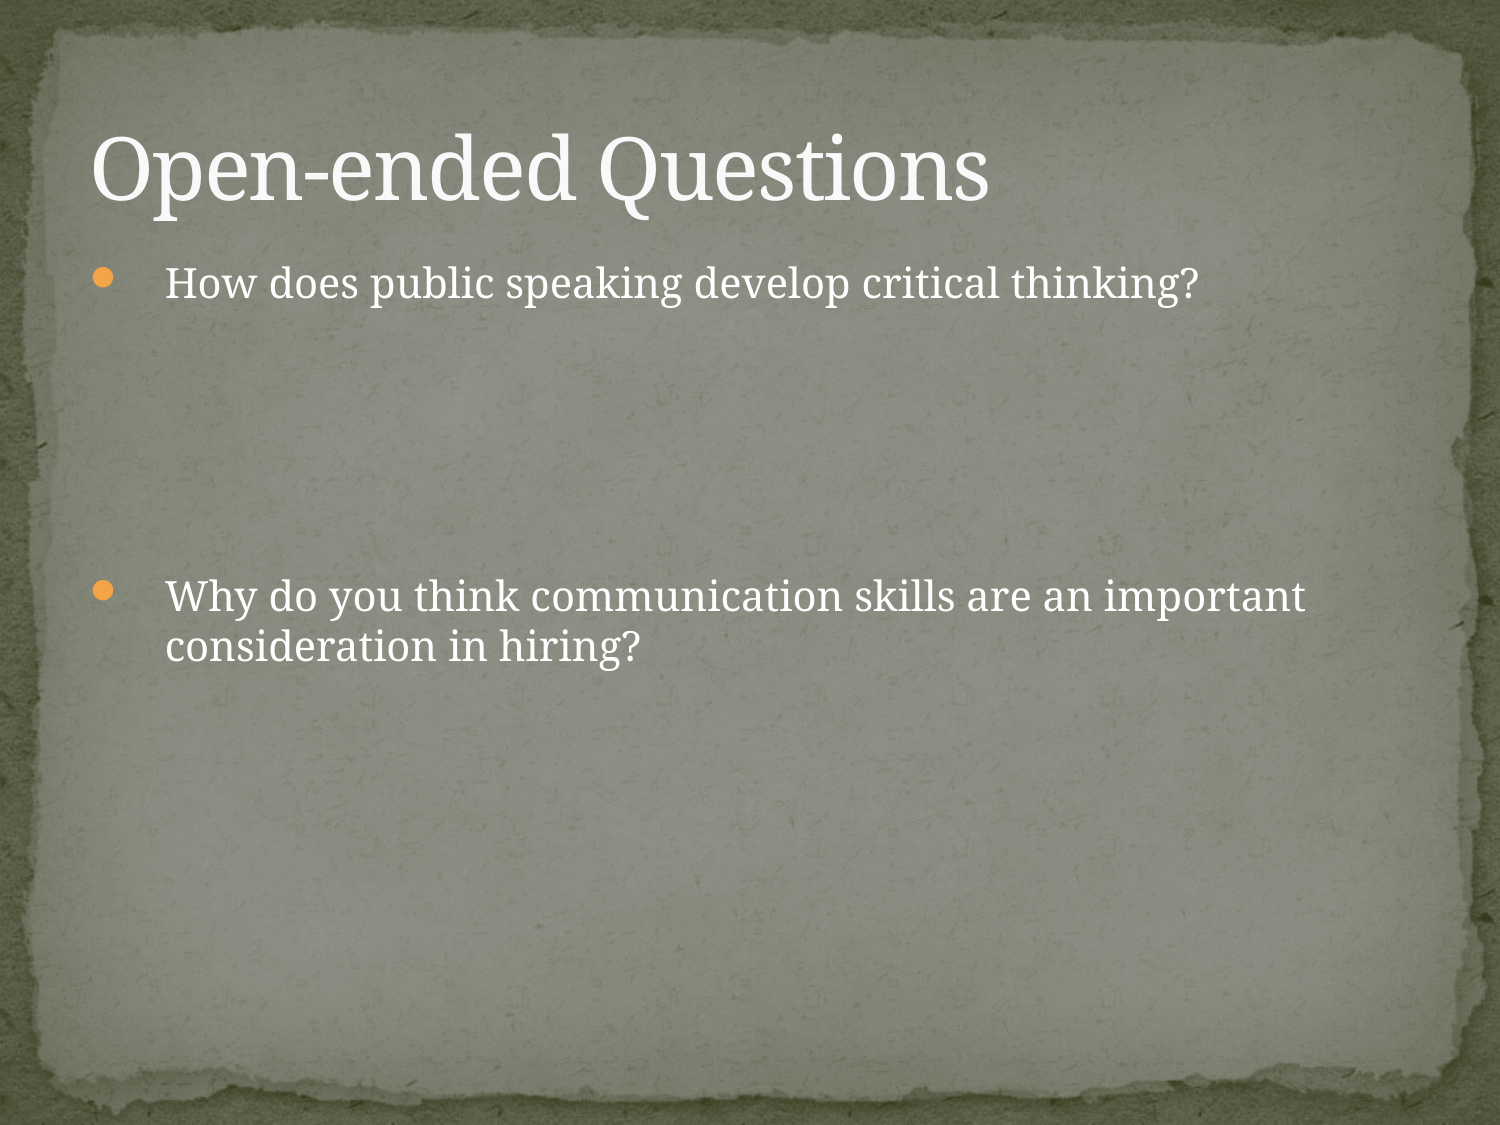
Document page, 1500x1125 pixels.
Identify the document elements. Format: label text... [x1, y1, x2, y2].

title Open-ended Questions [74, 24, 1425, 225]
list How does public speaking develop critical thinking? Why do you think communication skills are an important consideration in hiring? [75, 249, 1425, 1000]
